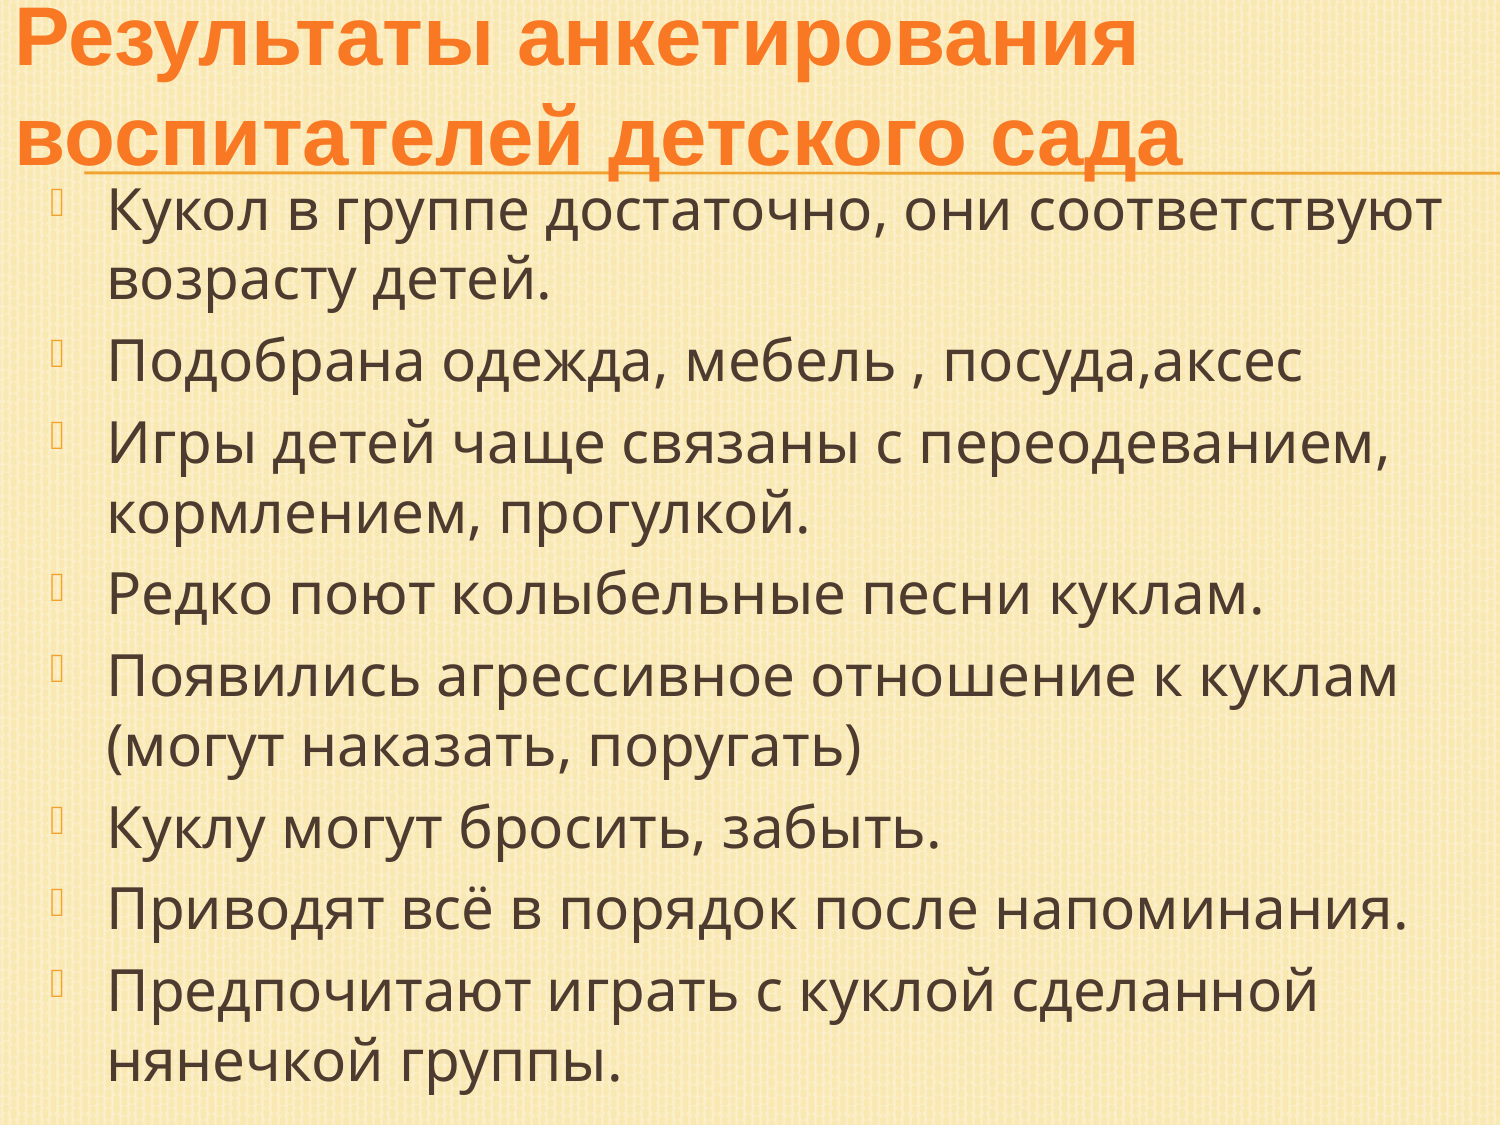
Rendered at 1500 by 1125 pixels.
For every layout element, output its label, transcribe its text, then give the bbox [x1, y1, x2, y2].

title Результаты анкетирования воспитателей детского сада [0, 0, 1454, 164]
list Кукол в группе достаточно, они соответствуют возрасту детей. Подобрана одежда, мебель , посуда,аксес Игры детей чаще связаны с переодеванием, кормлением, прогулкой. Редко поют колыбельные песни куклам. Появились агрессивное отношение к куклам (могут наказать, поругать) Куклу могут бросить, забыть. Приводят всё в порядок после напоминания. Предпочитают играть с куклой сделанной нянечкой группы. [34, 163, 1461, 1125]
